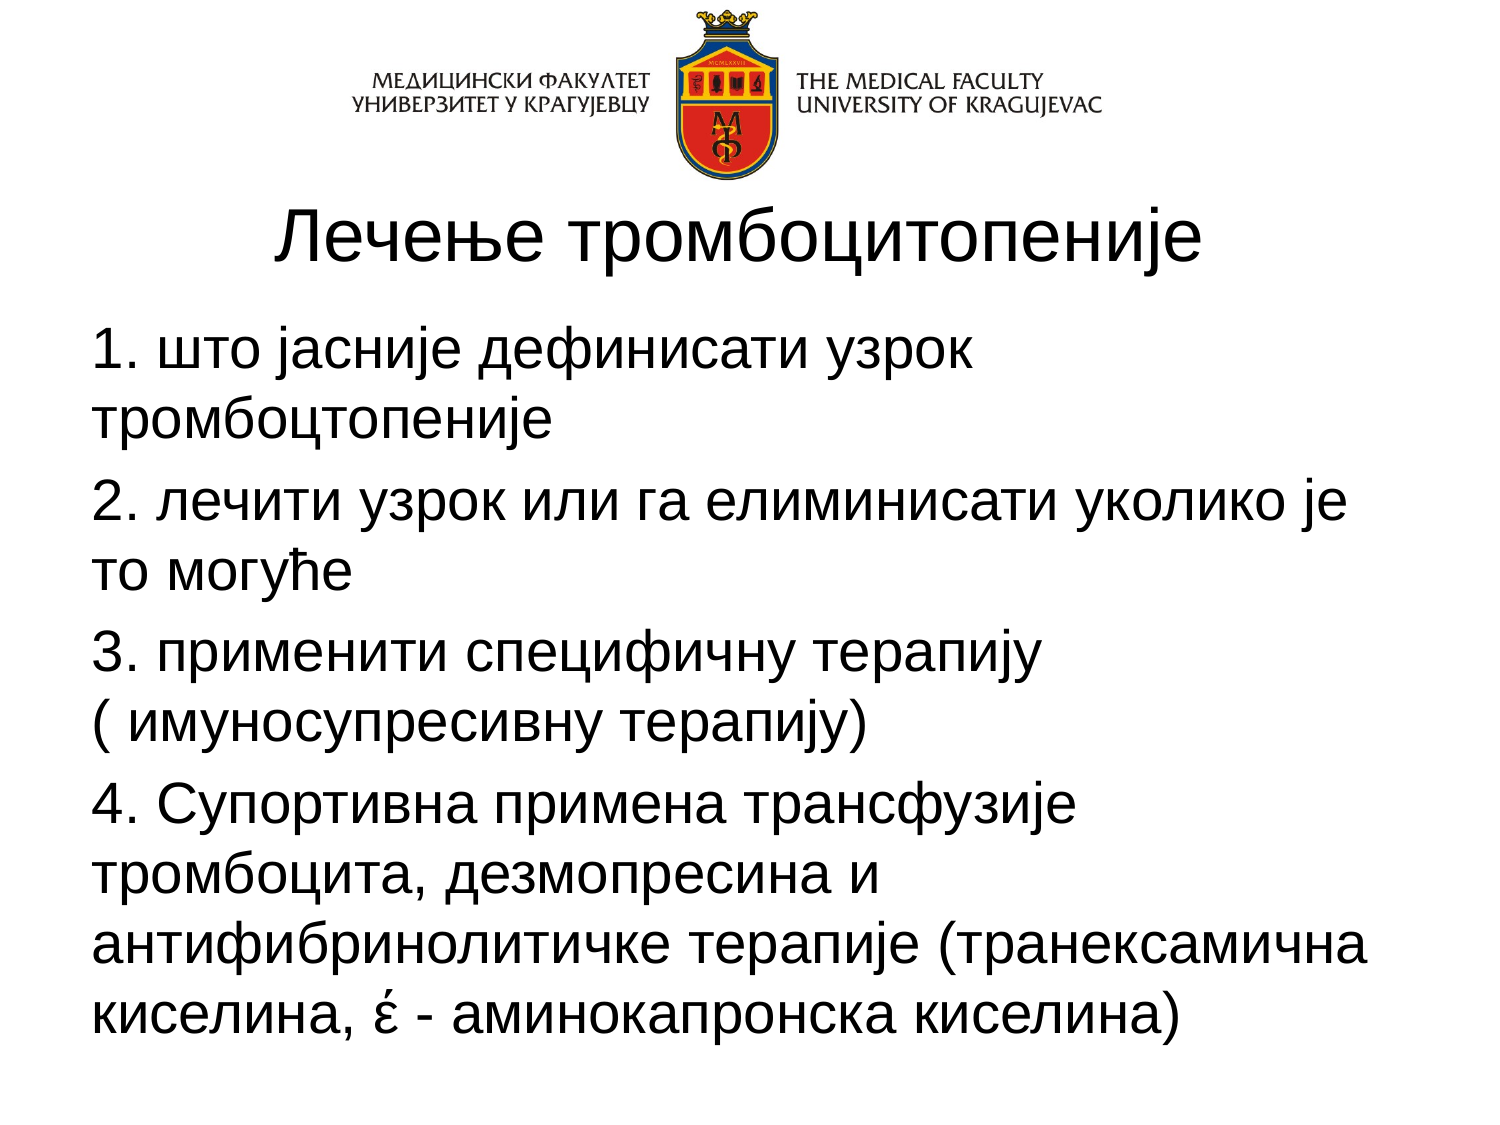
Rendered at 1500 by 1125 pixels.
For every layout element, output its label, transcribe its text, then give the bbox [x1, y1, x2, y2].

title Лечење тромбоцитопеније [64, 136, 1416, 325]
list 1. што јасније дефинисати узрок тромбоцтопеније 2. лечити узрок или га елиминисати уколико је то могуће 3. применити специфичну терапију ( имуносупресивну терапију) 4. Супортивна примена трансфузије тромбоцита, дезмопресина и антифибринолитичке терапије (транексамична киселина, έ - аминокапронска киселина) [76, 302, 1427, 1046]
picture [328, 0, 1125, 136]
